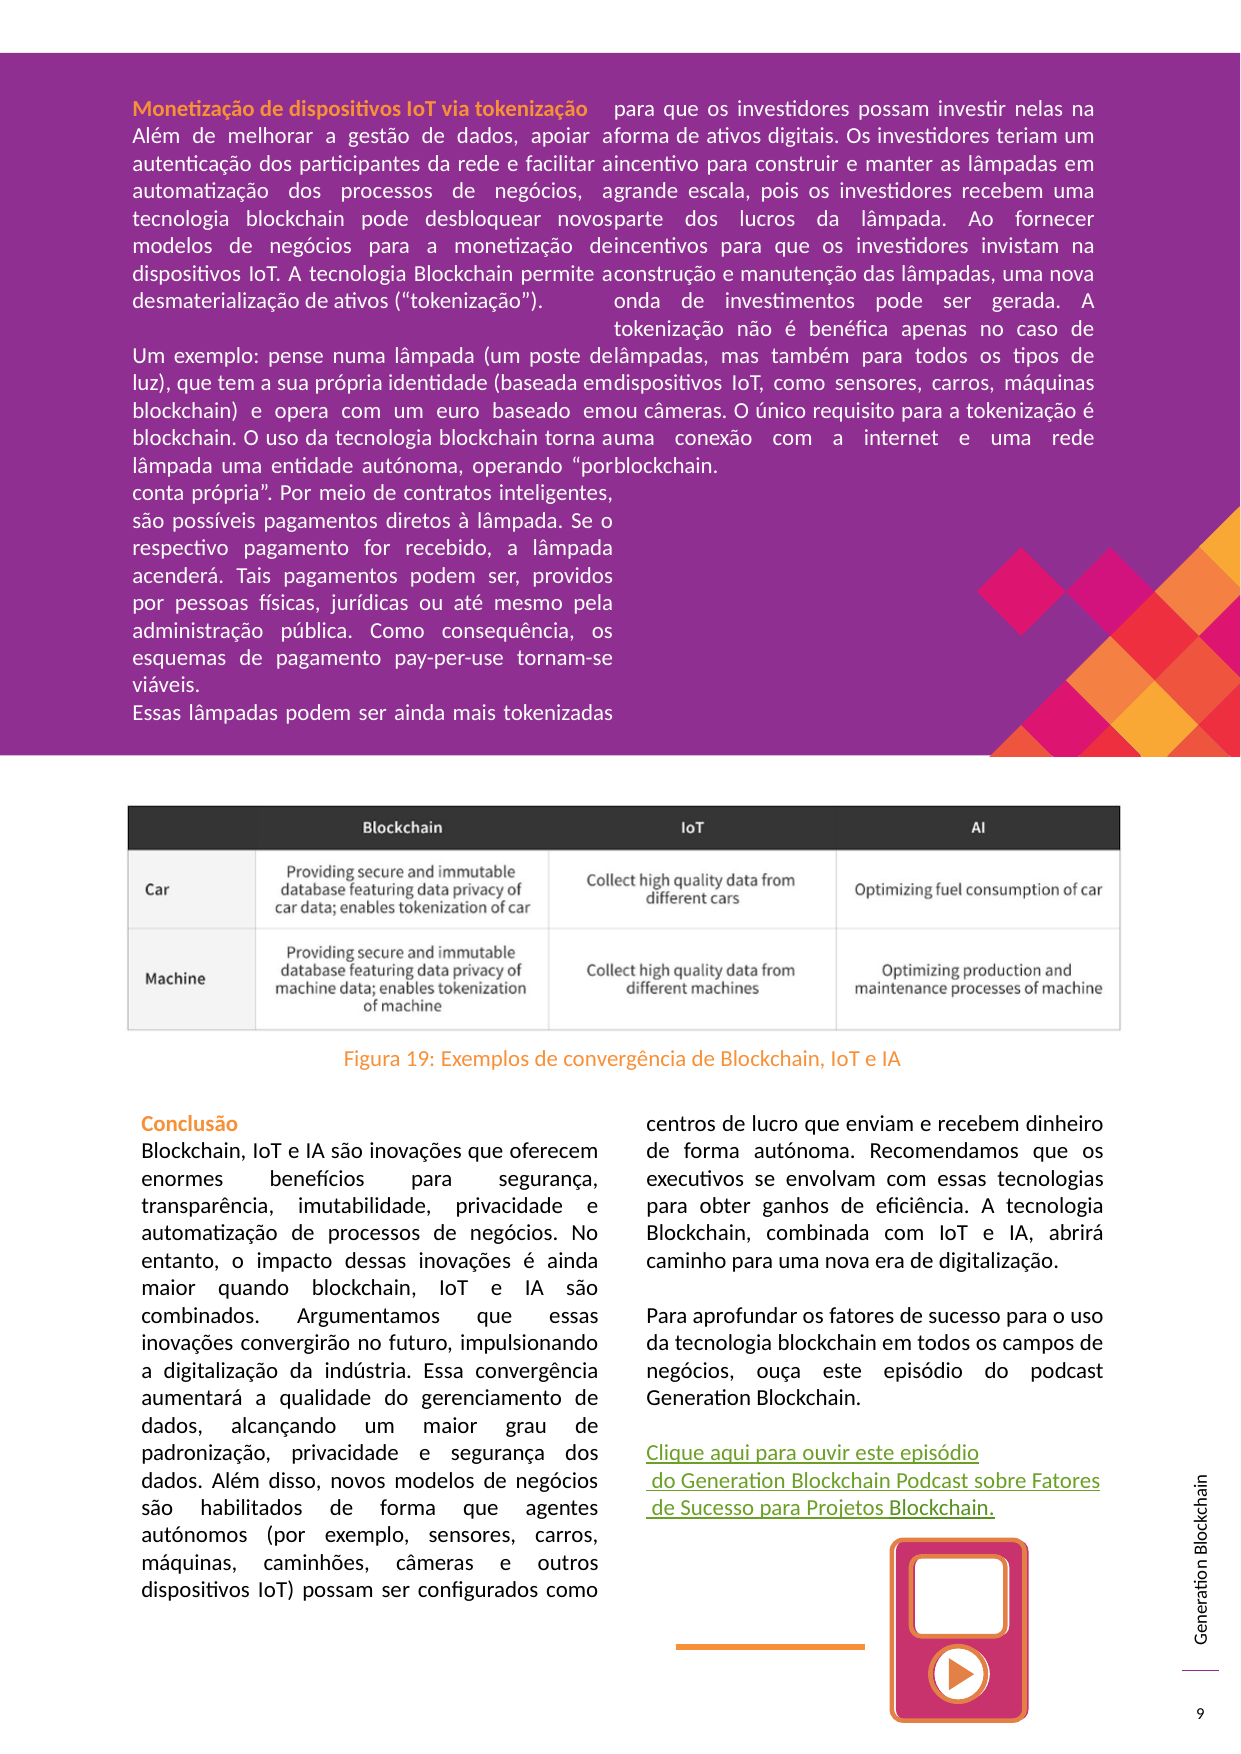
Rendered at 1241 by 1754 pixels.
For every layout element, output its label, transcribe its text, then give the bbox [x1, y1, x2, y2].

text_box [989, 504, 1241, 780]
text_box Conclusão Blockchain, IoT e IA são inovações que oferecem enormes benefícios para segurança, transparência, imutabilidade, privacidade e automatização de processos de negócios. No entanto, o impacto dessas inovações é ainda maior quando blockchain, IoT e IA são combinados. Argumentamos que essas inovações convergirão no futuro, impulsionando a digitalização da indústria. Essa convergência aumentará a qualidade do gerenciamento de dados, alcançando um maior grau de padronização, privacidade e segurança dos dados. Além disso, novos modelos de negócios são habilitados de forma que agentes autónomos (por exemplo, sensores, carros, máquinas, caminhões, câmeras e outros dispositivos IoT) possam ser configurados como centros de lucro que enviam e recebem dinheiro de forma autónoma. Recomendamos que os executivos se envolvam com essas tecnologias para obter ganhos de eficiência. A tecnologia Blockchain, combinada com IoT e IA, abrirá caminho para uma nova era de digitalização. Para aprofundar os fatores de sucesso para o uso da tecnologia blockchain em todos os campos de negócios, ouça este episódio do podcast Generation Blockchain. Clique aqui para ouvir este episódio do Generation Blockchain Podcast sobre Fatores de Sucesso para Projetos Blockchain. [126, 1100, 1120, 1632]
picture [81, 750, 1165, 1100]
list Monetização de dispositivos IoT via tokenização Além de melhorar a gestão de dados, apoiar a autenticação dos participantes da rede e facilitar a automatização dos processos de negócios, a tecnologia blockchain pode desbloquear novos modelos de negócios para a monetização de dispositivos IoT. A tecnologia Blockchain permite a desmaterialização de ativos (“tokenização”). Um exemplo: pense numa lâmpada (um poste de luz), que tem a sua própria identidade (baseada em blockchain) e opera com um euro baseado em blockchain. O uso da tecnologia blockchain torna a lâmpada uma entidade autónoma, operando “por conta própria”. Por meio de contratos inteligentes, são possíveis pagamentos diretos à lâmpada. Se o respectivo pagamento for recebido, a lâmpada acenderá. Tais pagamentos podem ser, providos por pessoas físicas, jurídicas ou até mesmo pela administração pública. Como consequência, os esquemas de pagamento pay-per-use tornam-se viáveis. Essas lâmpadas podem ser ainda mais tokenizadas para que os investidores possam investir nelas na forma de ativos digitais. Os investidores teriam um incentivo para construir e manter as lâmpadas em grande escala, pois os investidores recebem uma parte dos lucros da lâmpada. Ao fornecer incentivos para que os investidores invistam na construção e manutenção das lâmpadas, uma nova onda de investimentos pode ser gerada. A tokenização não é benéfica apenas no caso de lâmpadas, mas também para todos os tipos de dispositivos IoT, como sensores, carros, máquinas ou câmeras. O único requisito para a tokenização é uma conexão com a internet e uma rede blockchain. [117, 85, 1111, 734]
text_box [889, 1537, 1029, 1723]
slide_number 151 [1169, 1674, 1231, 1751]
